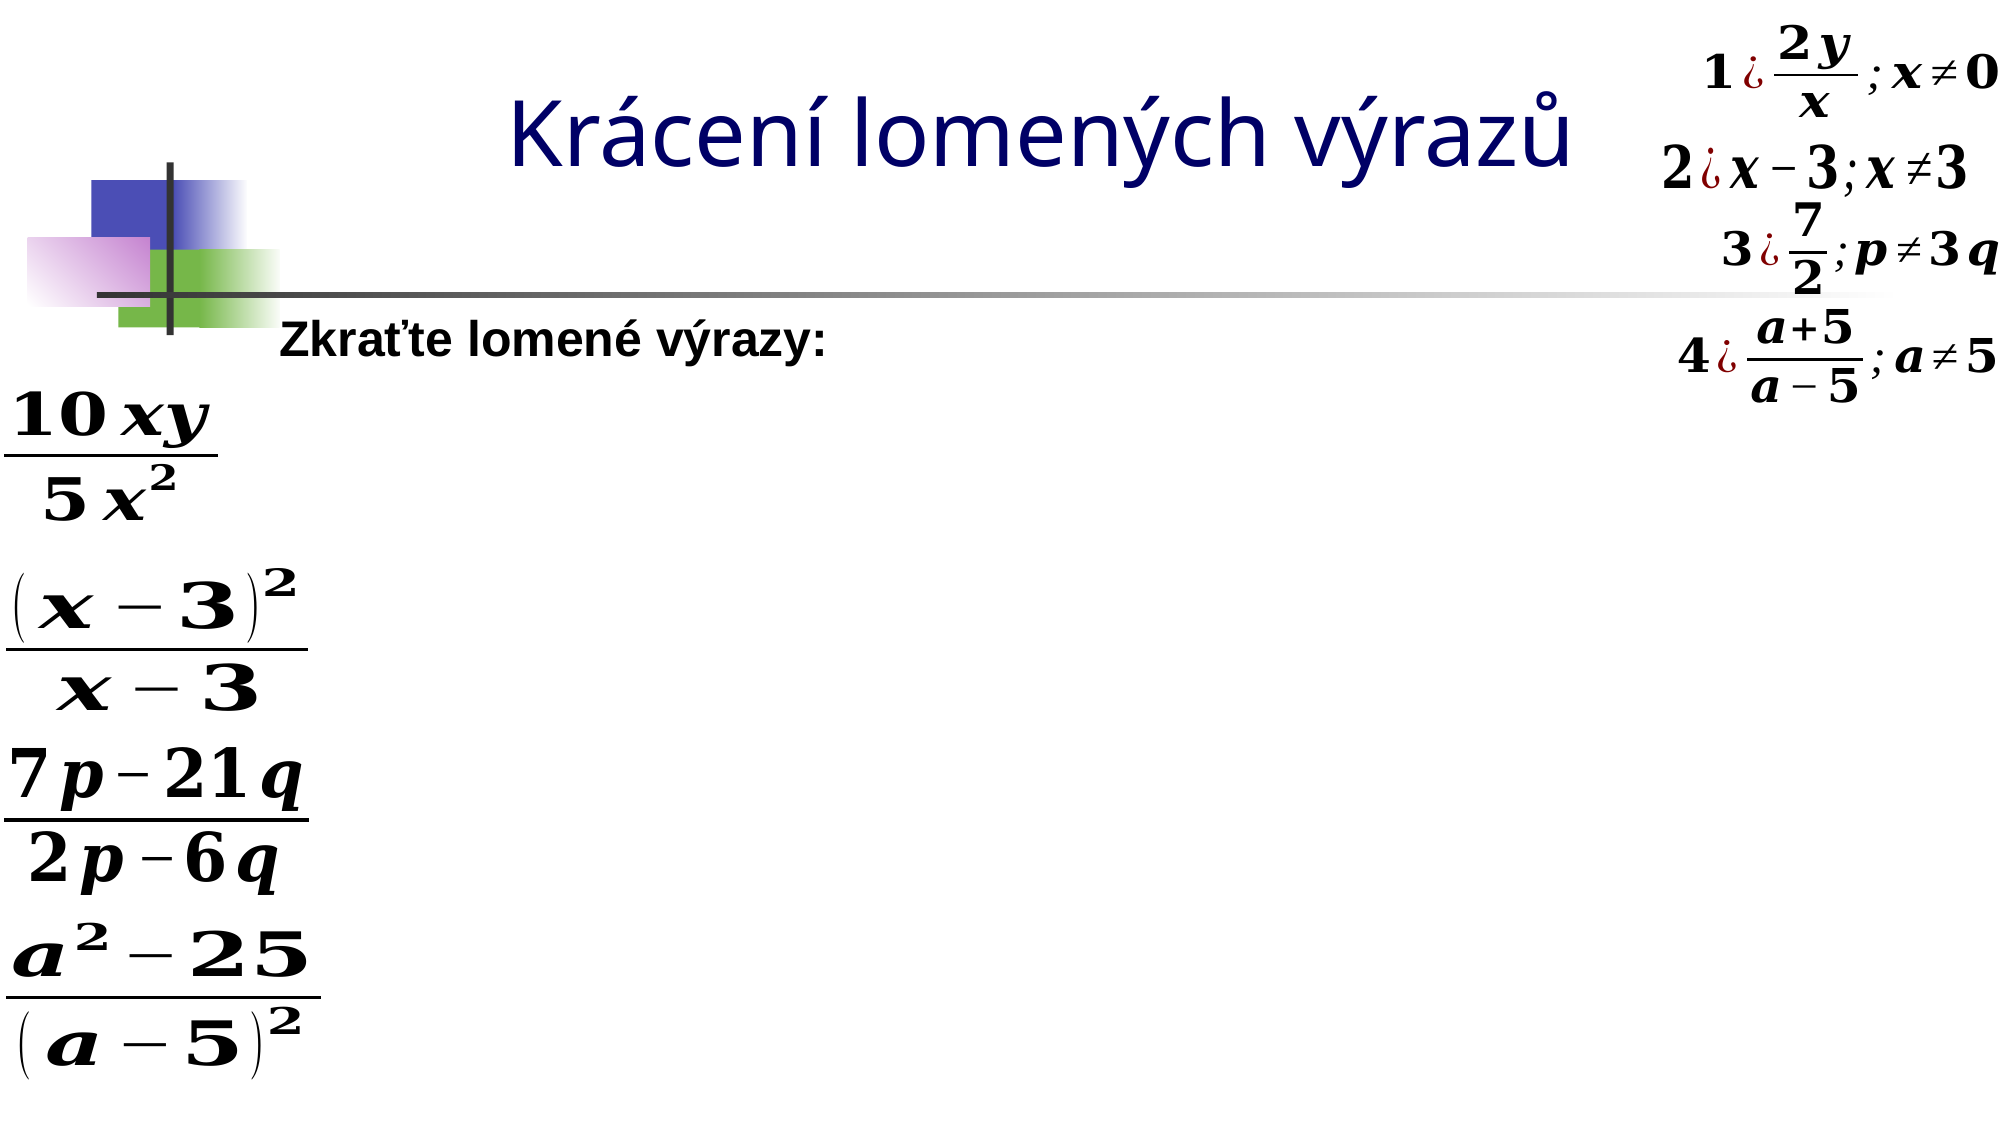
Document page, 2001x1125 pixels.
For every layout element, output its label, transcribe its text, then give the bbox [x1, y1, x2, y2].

title Krácení lomených výrazů [460, 89, 1623, 194]
text_box Zkraťte lomené výrazy: [264, 299, 856, 374]
